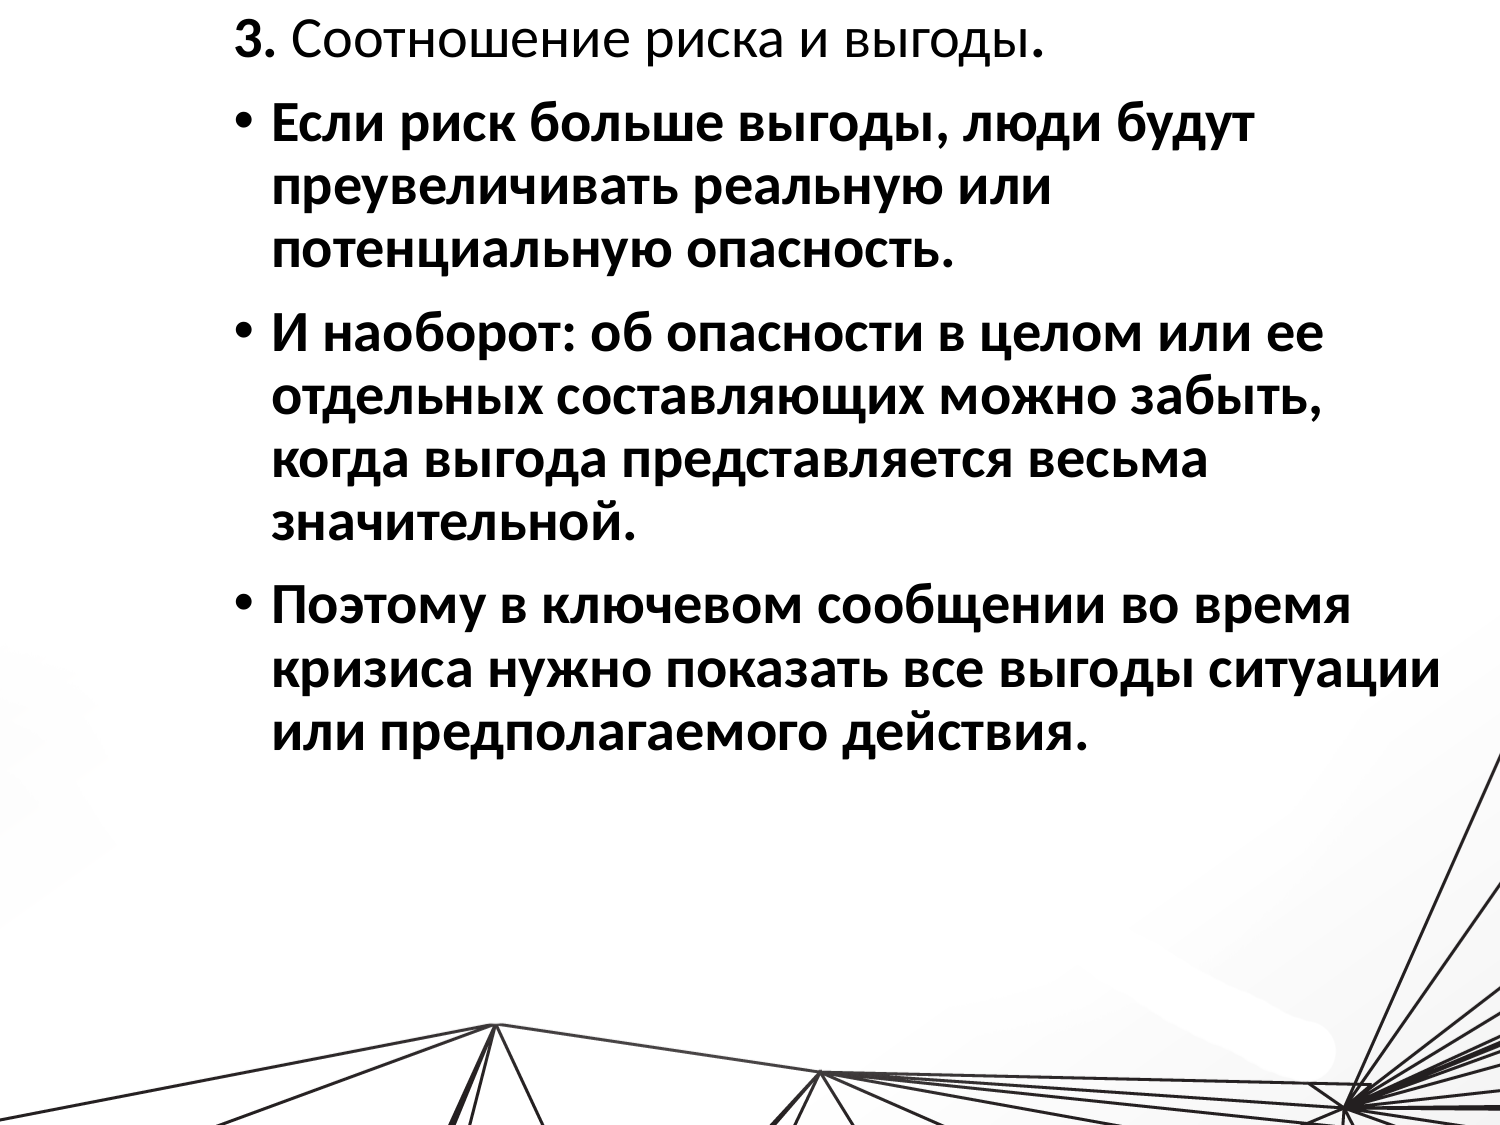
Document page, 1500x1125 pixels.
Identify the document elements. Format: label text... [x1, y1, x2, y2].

picture [0, 0, 1500, 1125]
list 3. Соотношение риска и выгоды. Если риск больше выгоды, люди будут преувеличивать реальную или потенциальную опасность. И наоборот: об опасности в целом или ее отдельных составляющих можно забыть, когда выгода представляется весьма значительной. Поэтому в ключевом сообщении во время кризиса нужно показать все выгоды ситуации или предполагаемого действия. [218, 0, 1476, 1024]
